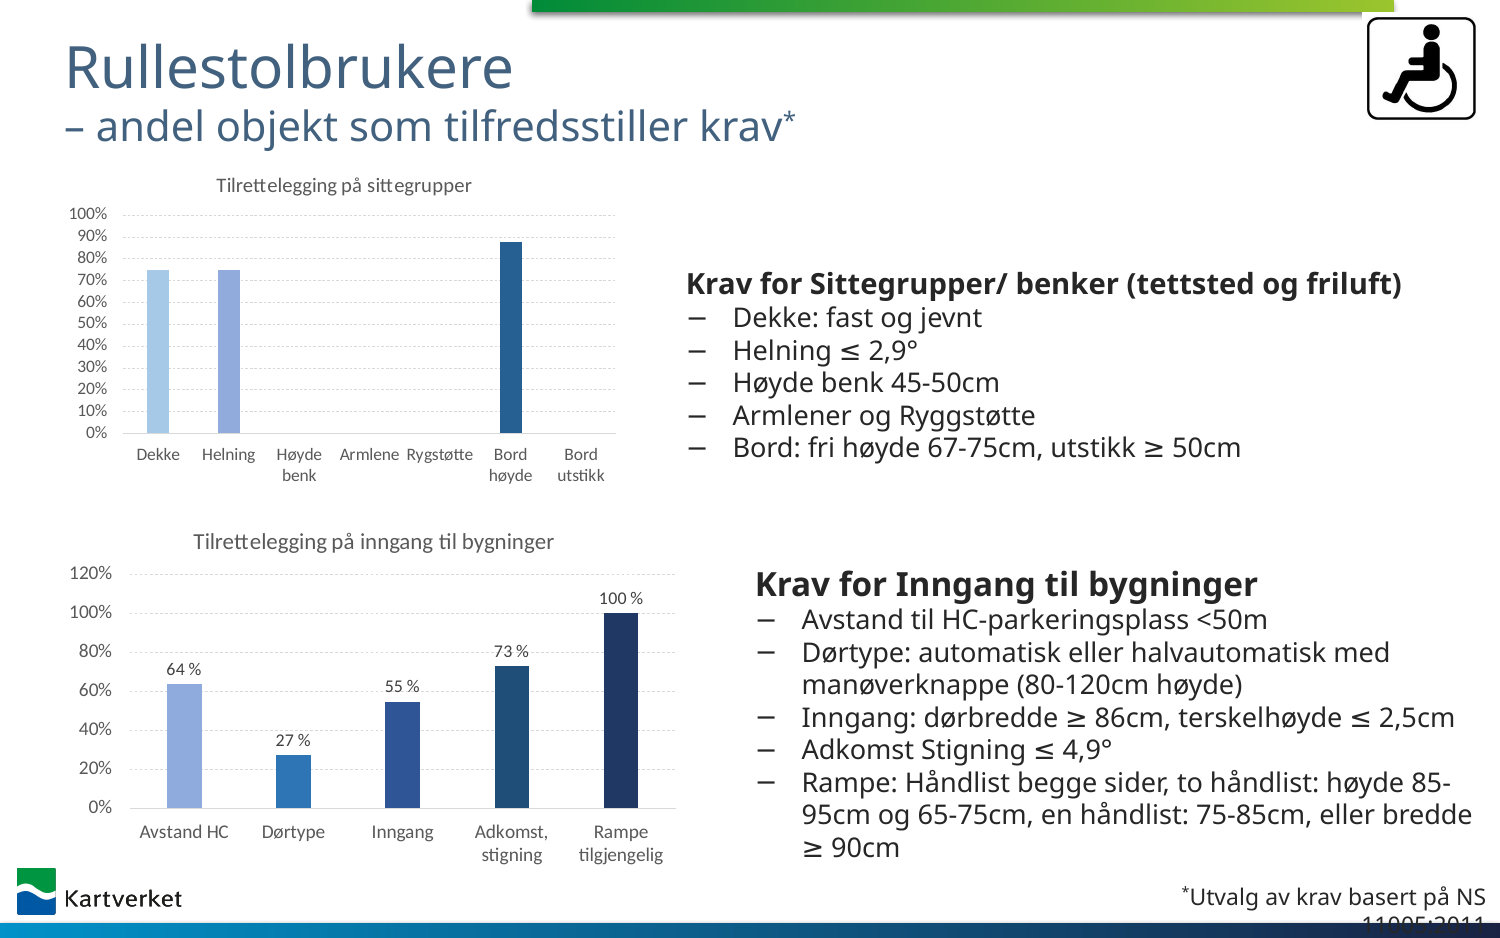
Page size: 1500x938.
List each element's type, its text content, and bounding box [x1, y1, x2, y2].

picture [1362, 12, 1481, 126]
picture [62, 520, 687, 874]
text_box Krav for Inngang til bygninger Avstand til HC-parkeringsplass <50m Dørtype: automatisk eller halvautomatisk med manøverknappe (80-120cm høyde) Inngang: dørbredde ≥ 86cm, terskelhøyde ≤ 2,5cm Adkomst Stigning ≤ 4,9° Rampe: Håndlist begge sider, to håndlist: høyde 85-95cm og 65-75cm, en håndlist: 75-85cm, eller bredde ≥ 90cm [740, 555, 1491, 870]
text_box *Utvalg av krav basert på NS 11005:2011 [1068, 873, 1500, 938]
text_box Rullestolbrukere – andel objekt som tilfredsstiller krav* [49, 25, 1431, 158]
text_box Krav for Sittegrupper/ benker (tettsted og friluft) Dekke: fast og jevnt Helning ≤ 2,9° Høyde benk 45-50cm Armlener og Ryggstøtte Bord: fri høyde 67-75cm, utstikk ≥ 50cm [670, 258, 1418, 471]
picture [62, 166, 626, 492]
